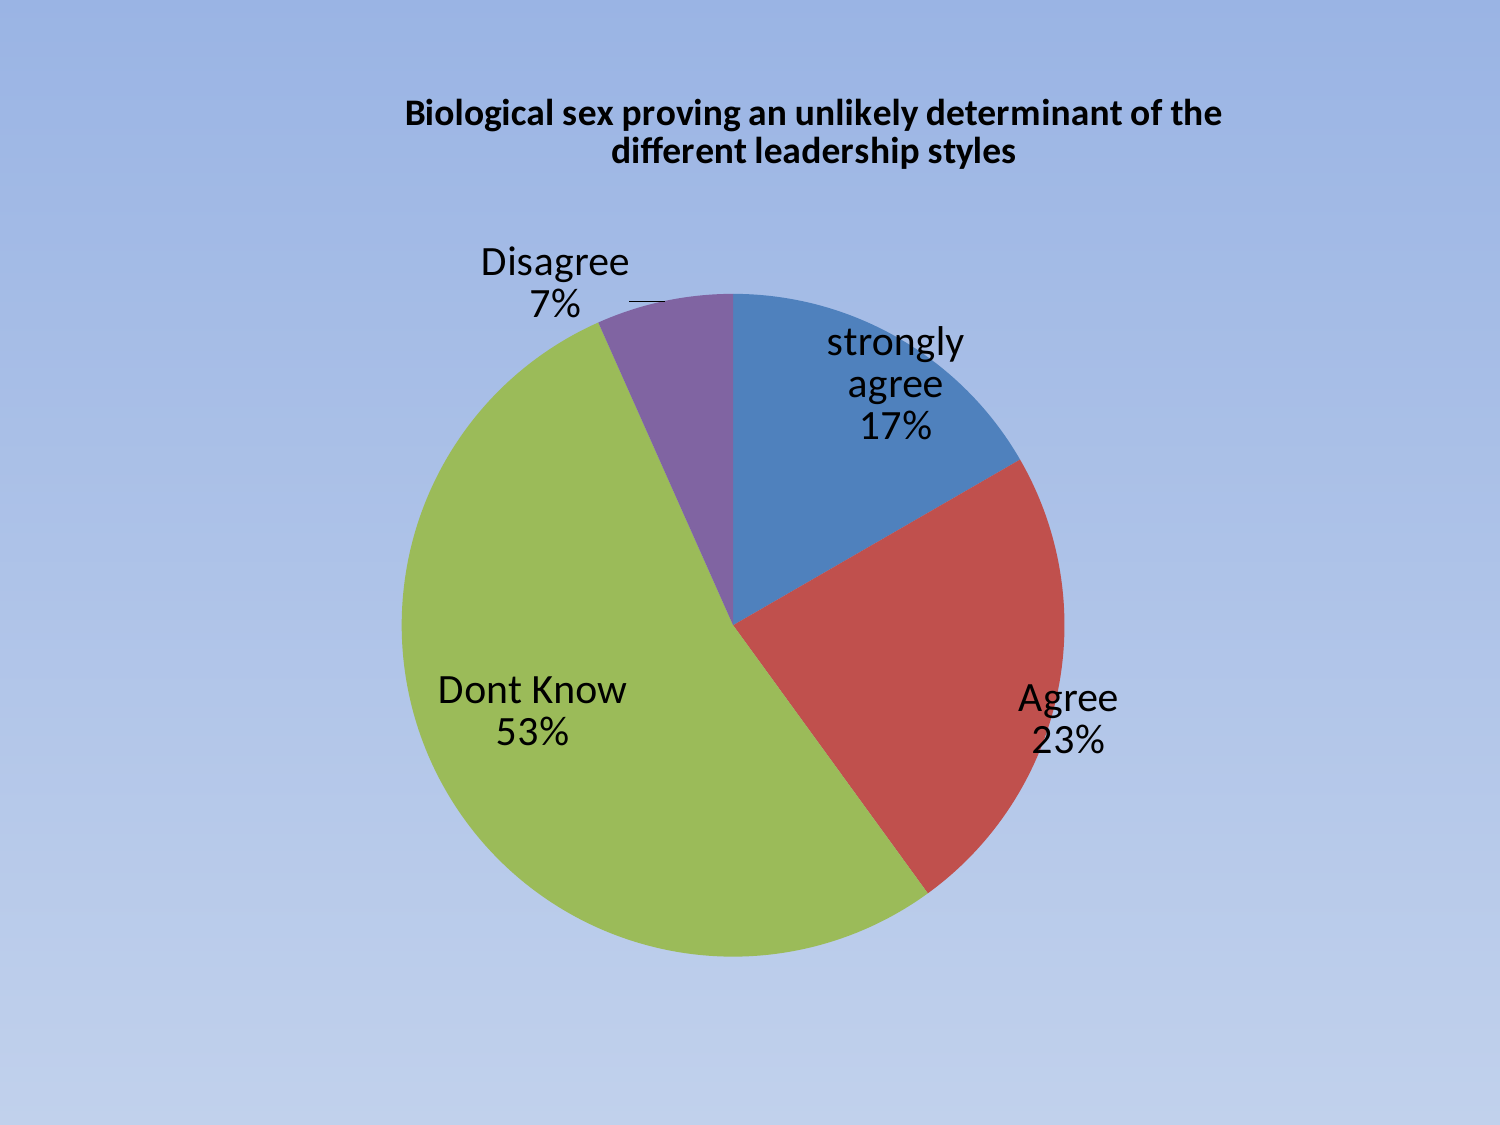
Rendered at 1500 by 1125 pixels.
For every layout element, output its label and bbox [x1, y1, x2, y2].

chart [224, 62, 1388, 976]
